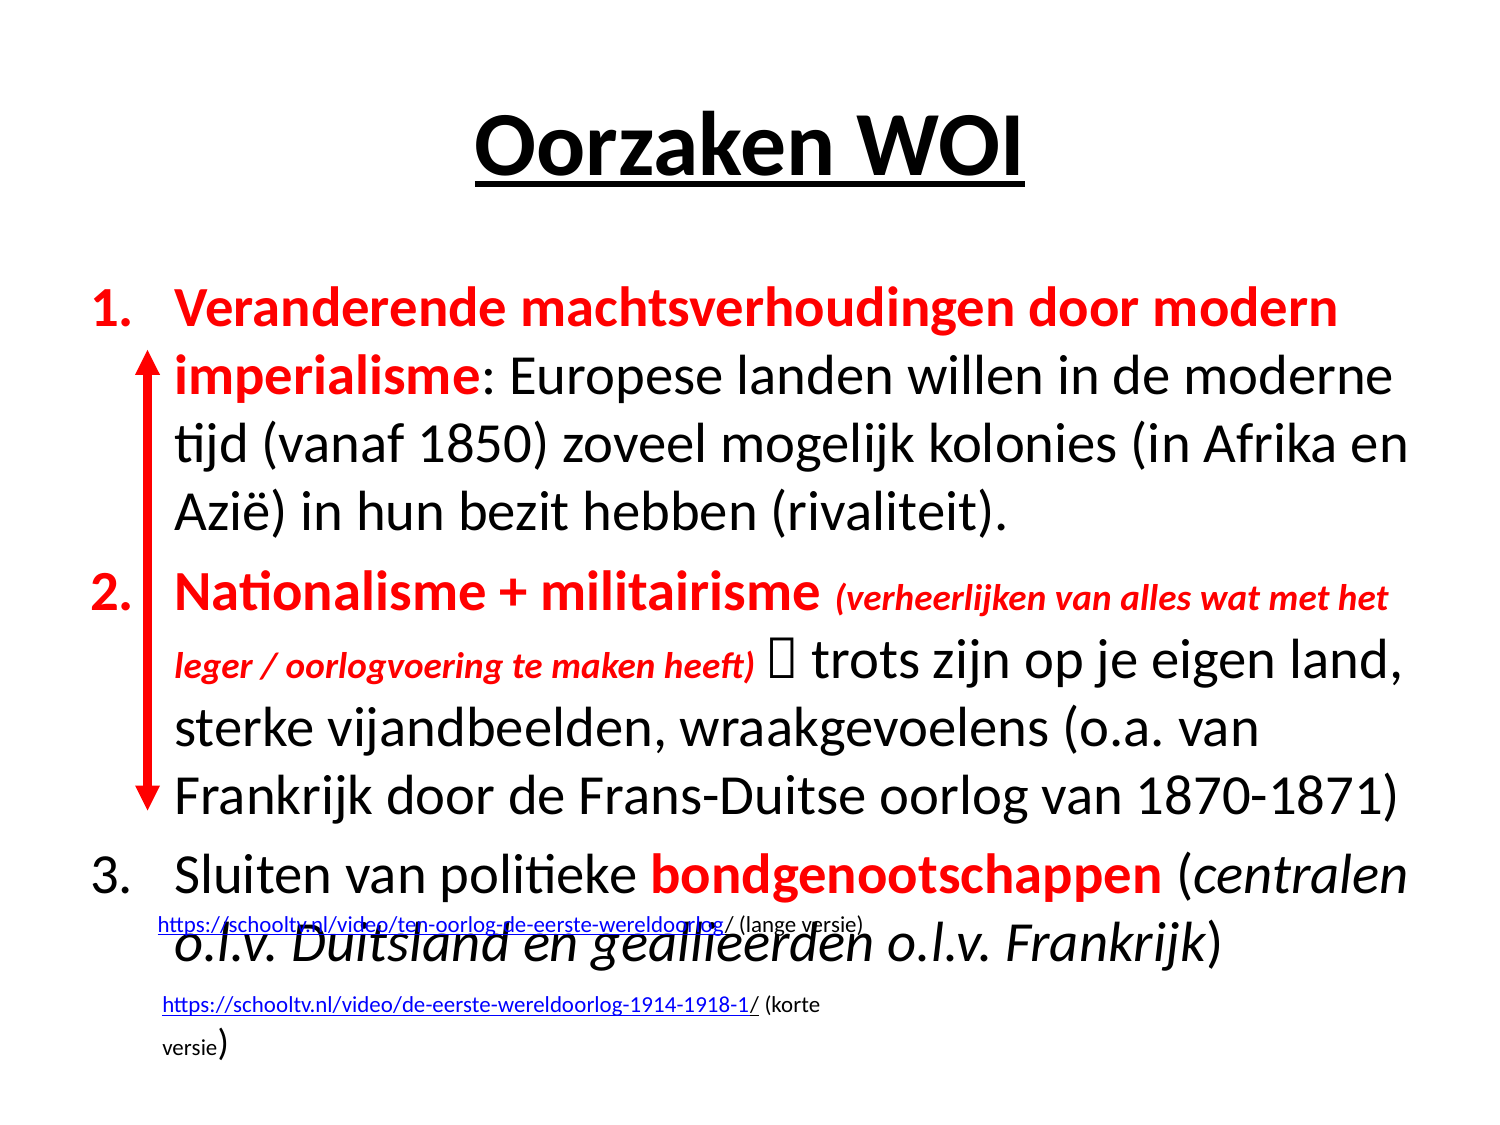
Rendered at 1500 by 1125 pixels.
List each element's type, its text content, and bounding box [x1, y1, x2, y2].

title Oorzaken WOI [75, 45, 1425, 233]
text_box https://schooltv.nl/video/de-eerste-wereldoorlog-1914-1918-1/ (korte versie) [147, 982, 898, 1070]
text_box https://schooltv.nl/video/ten-oorlog-de-eerste-wereldoorlog/ (lange versie) [142, 901, 893, 944]
list Veranderende machtsverhoudingen door modern imperialisme: Europese landen willen in de moderne tijd (vanaf 1850) zoveel mogelijk kolonies (in Afrika en Azië) in hun bezit hebben (rivaliteit). Nationalisme + militairisme (verheerlijken van alles wat met het leger / oorlogvoering te maken heeft)  trots zijn op je eigen land, sterke vijandbeelden, wraakgevoelens (o.a. van Frankrijk door de Frans-Duitse oorlog van 1870-1871) Sluiten van politieke bondgenootschappen (centralen o.l.v. Duitsland en geallieerden o.l.v. Frankrijk) [75, 262, 1425, 1059]
